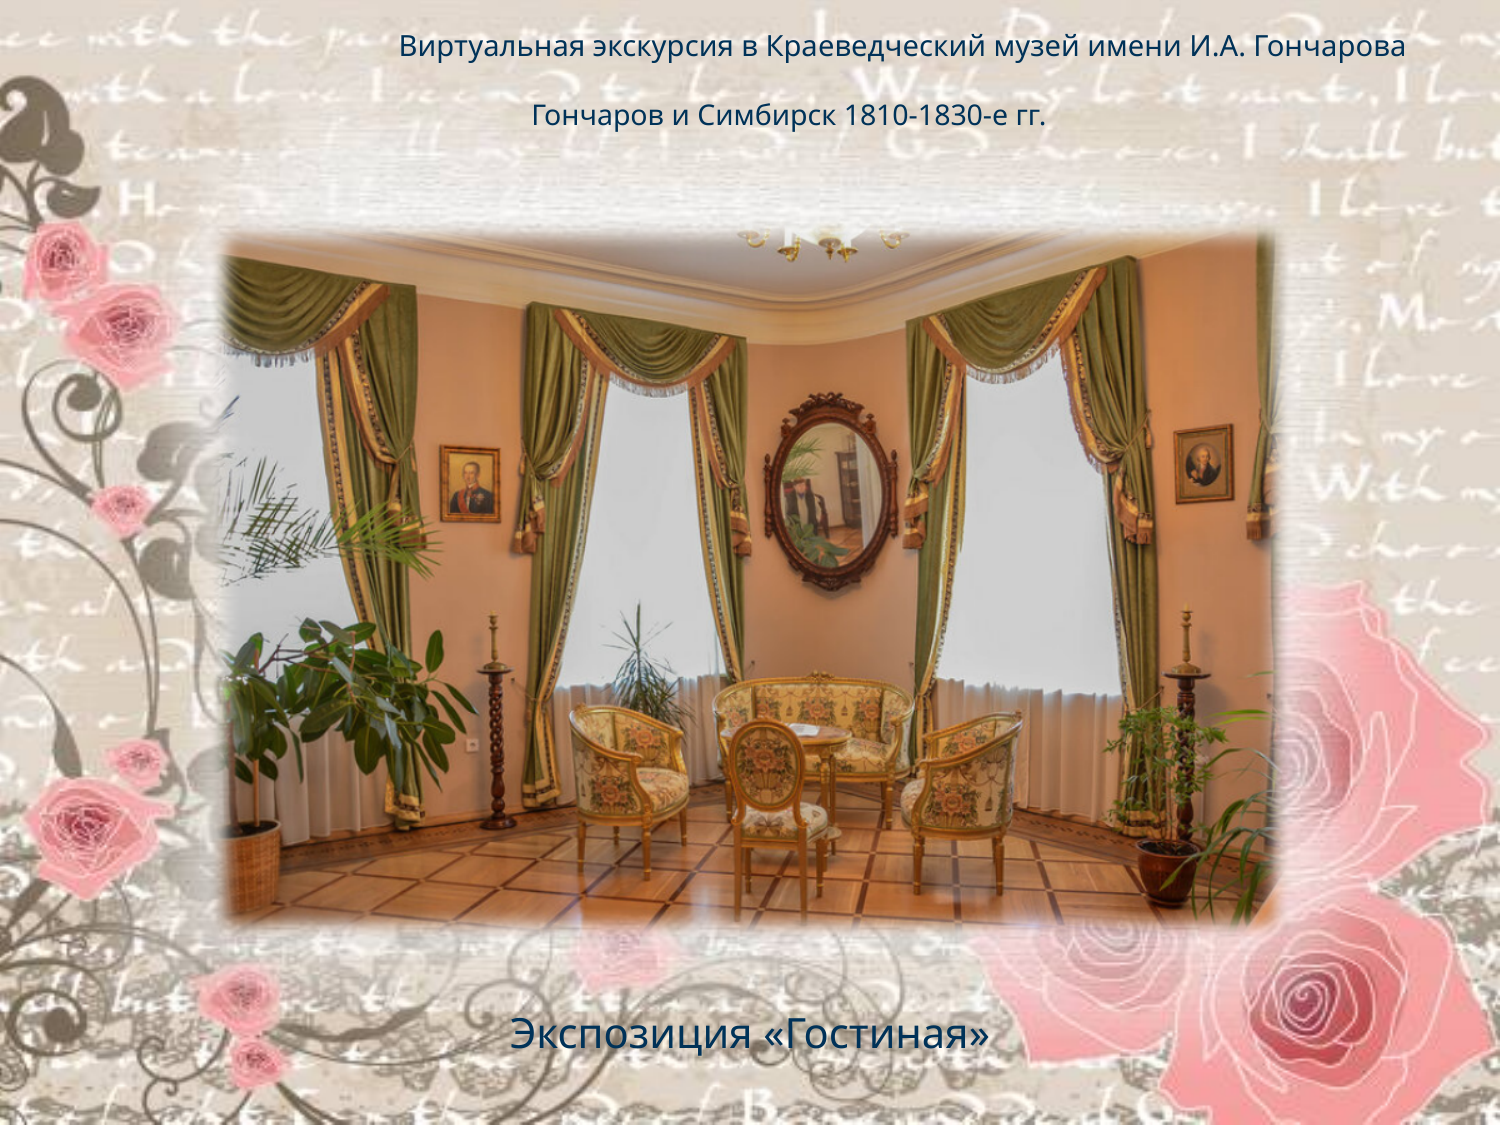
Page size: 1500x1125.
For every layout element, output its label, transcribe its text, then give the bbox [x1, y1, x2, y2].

text_box Виртуальная экскурсия в Краеведческий музей имени И.А. Гончарова [383, 19, 1477, 70]
picture [0, 0, 1500, 1125]
title Гончаров и Симбирск 1810-1830-е гг. [123, 54, 1463, 185]
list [208, 219, 1291, 941]
text_box Экспозиция «Гостиная» [360, 999, 1140, 1065]
